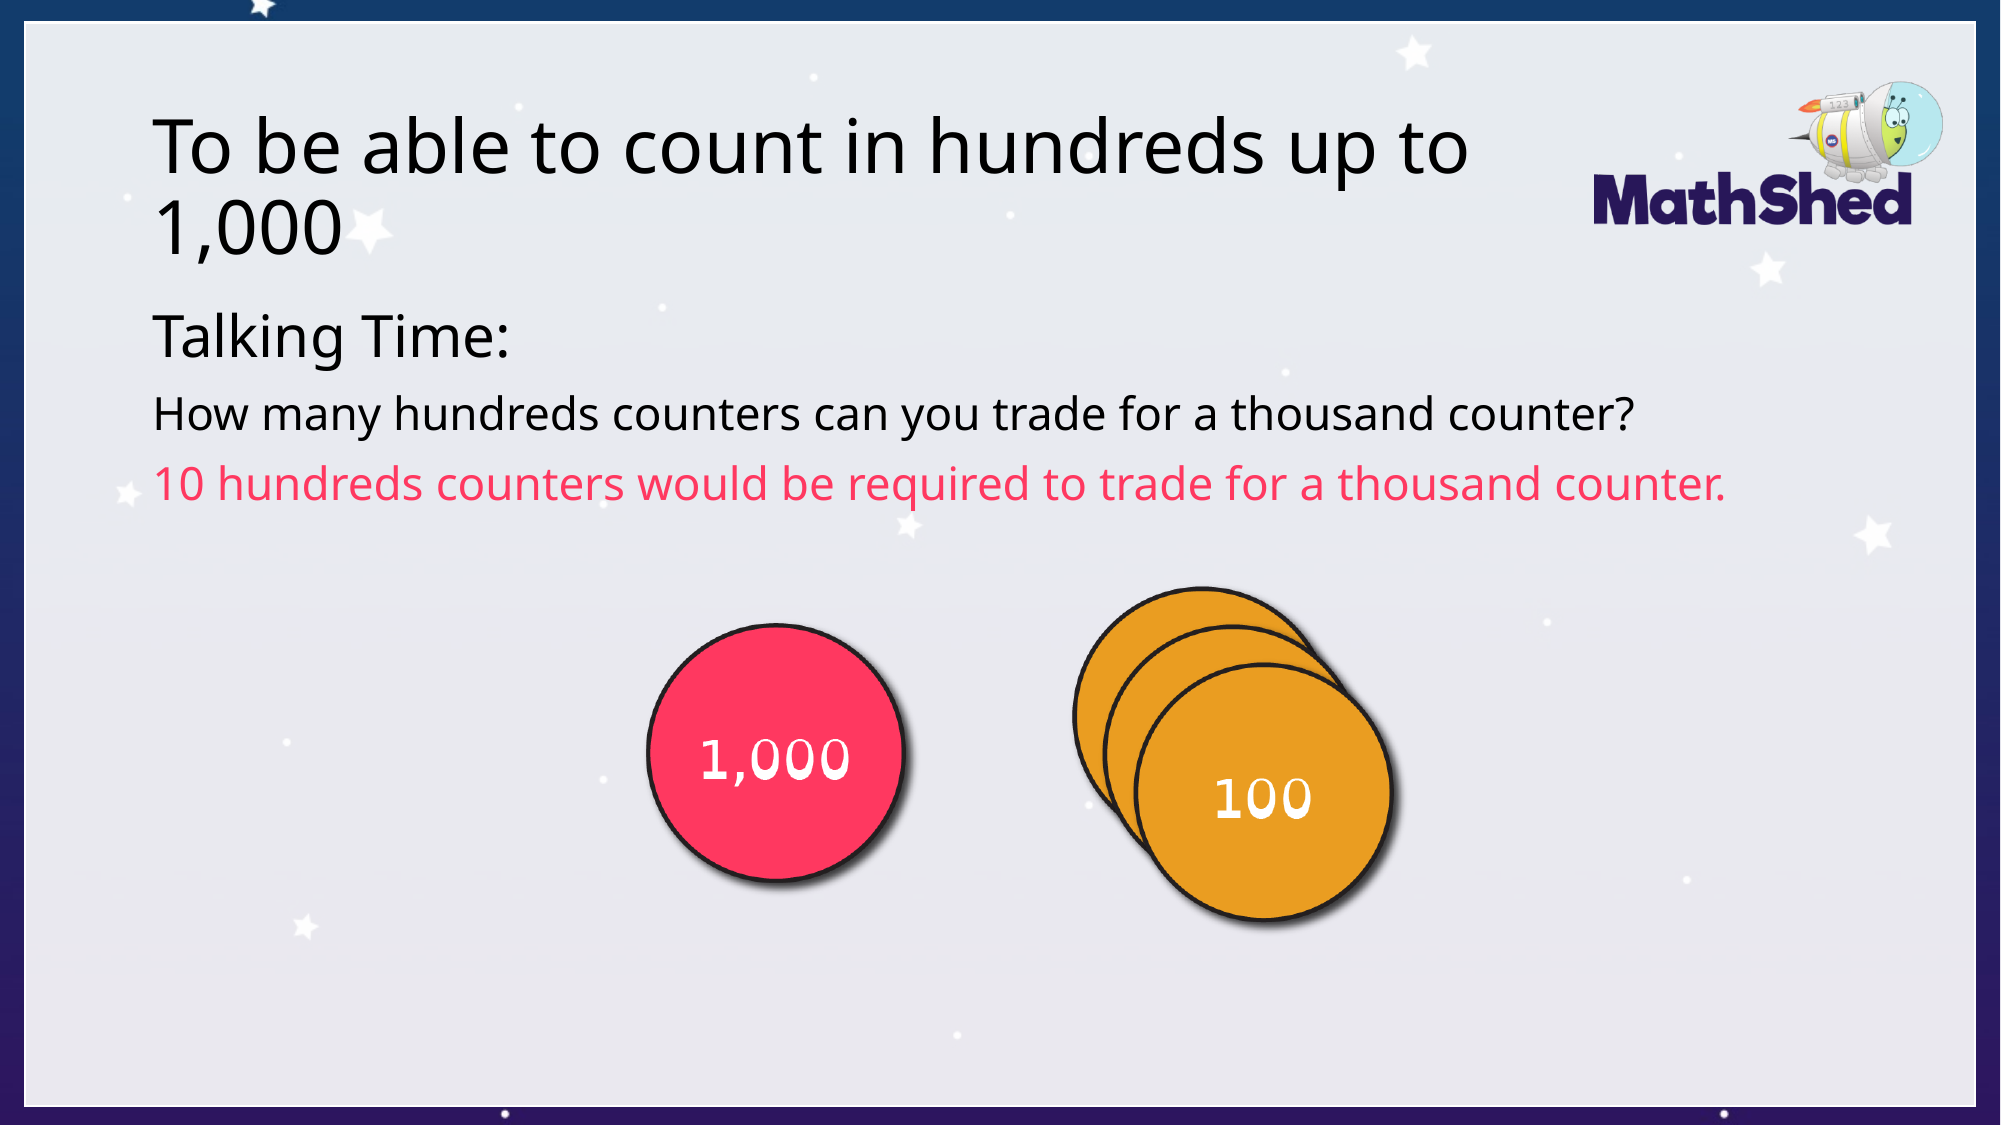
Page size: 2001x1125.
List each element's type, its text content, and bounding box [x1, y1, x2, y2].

picture [0, 0, 2001, 1125]
list Talking Time: How many hundreds counters can you trade for a thousand counter? 10 hundreds counters would be required to trade for a thousand counter. [137, 299, 1863, 1014]
title To be able to count in hundreds up to 1,000 [137, 81, 1578, 299]
